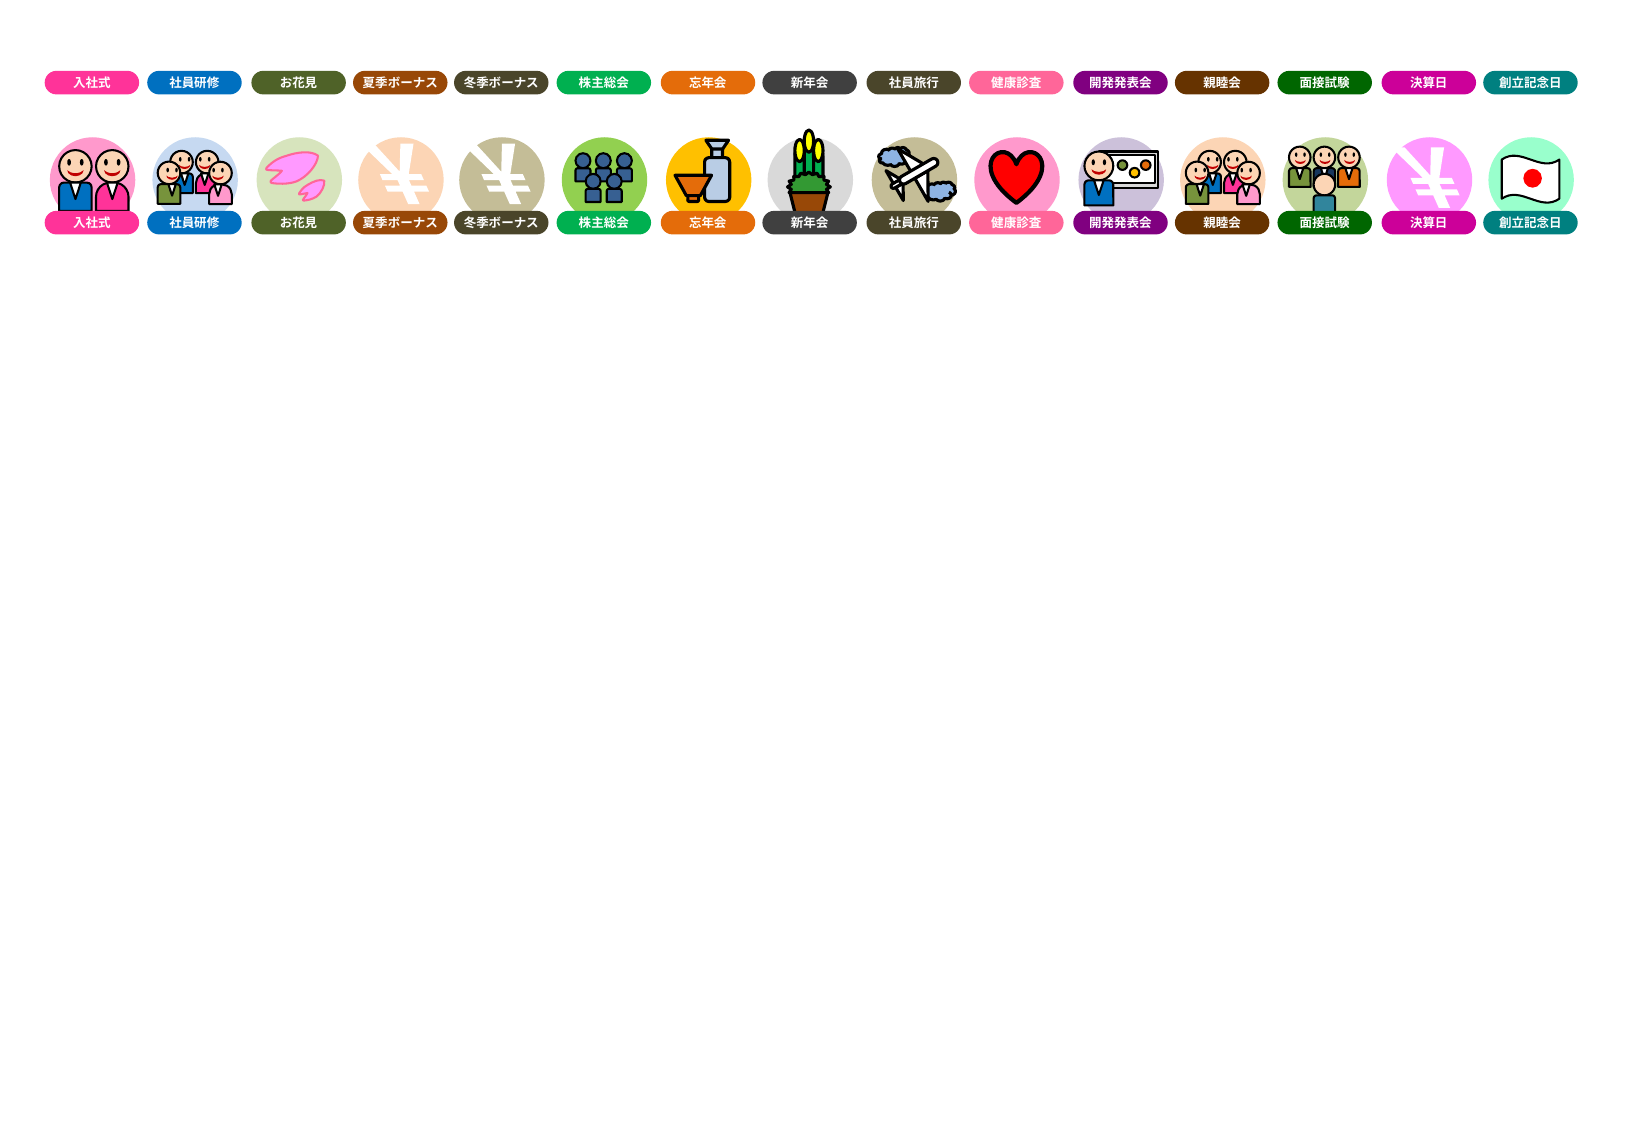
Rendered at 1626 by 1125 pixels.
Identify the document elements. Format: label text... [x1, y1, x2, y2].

text_box 開発発表会 [1071, 68, 1170, 97]
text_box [251, 136, 347, 235]
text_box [1381, 136, 1477, 235]
text_box 新年会 [760, 68, 859, 97]
text_box 社員研修 [145, 68, 244, 97]
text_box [556, 136, 652, 235]
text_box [1482, 136, 1578, 235]
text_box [1174, 136, 1270, 235]
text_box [453, 136, 549, 235]
text_box 冬季ボーナス [451, 68, 551, 97]
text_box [866, 136, 962, 235]
text_box 夏季ボーナス [350, 68, 450, 97]
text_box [968, 136, 1064, 235]
text_box 株主総会 [554, 68, 654, 97]
text_box 決算日 [1379, 68, 1479, 97]
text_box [44, 136, 140, 235]
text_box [660, 136, 756, 235]
text_box 入社式 [42, 68, 142, 97]
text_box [146, 136, 242, 235]
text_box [762, 129, 858, 235]
text_box お花見 [249, 68, 348, 97]
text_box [352, 136, 448, 235]
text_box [1073, 136, 1168, 235]
text_box 面接試験 [1275, 68, 1375, 97]
text_box 社員旅行 [864, 68, 964, 97]
text_box 健康診査 [967, 68, 1066, 97]
text_box 親睦会 [1172, 68, 1272, 97]
text_box 忘年会 [658, 68, 758, 97]
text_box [1277, 136, 1373, 235]
text_box 創立記念日 [1481, 68, 1580, 97]
